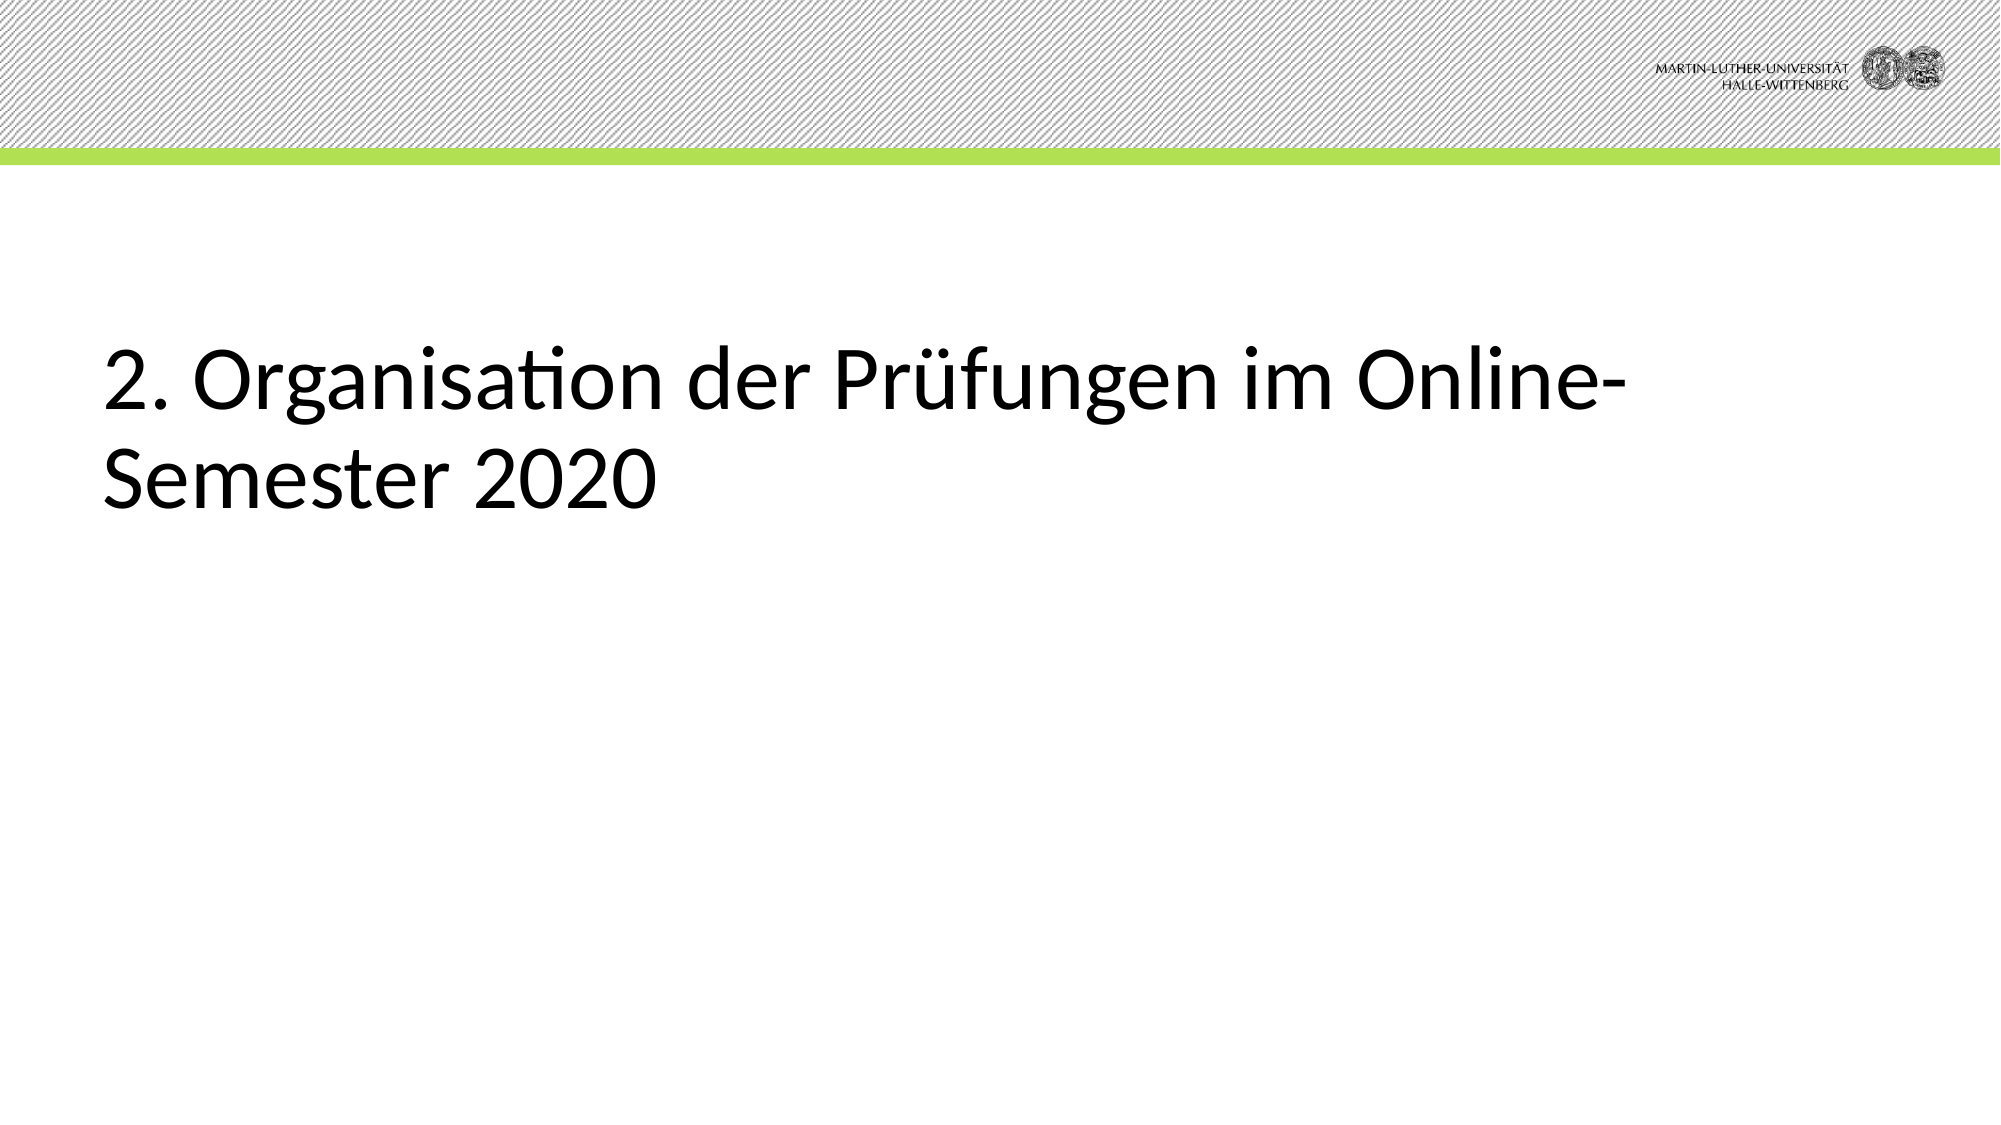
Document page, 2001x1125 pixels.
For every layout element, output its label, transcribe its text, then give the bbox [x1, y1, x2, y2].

picture [0, 0, 2000, 148]
title 2. Organisation der Prüfungen im Online-Semester 2020 [102, 244, 1876, 615]
